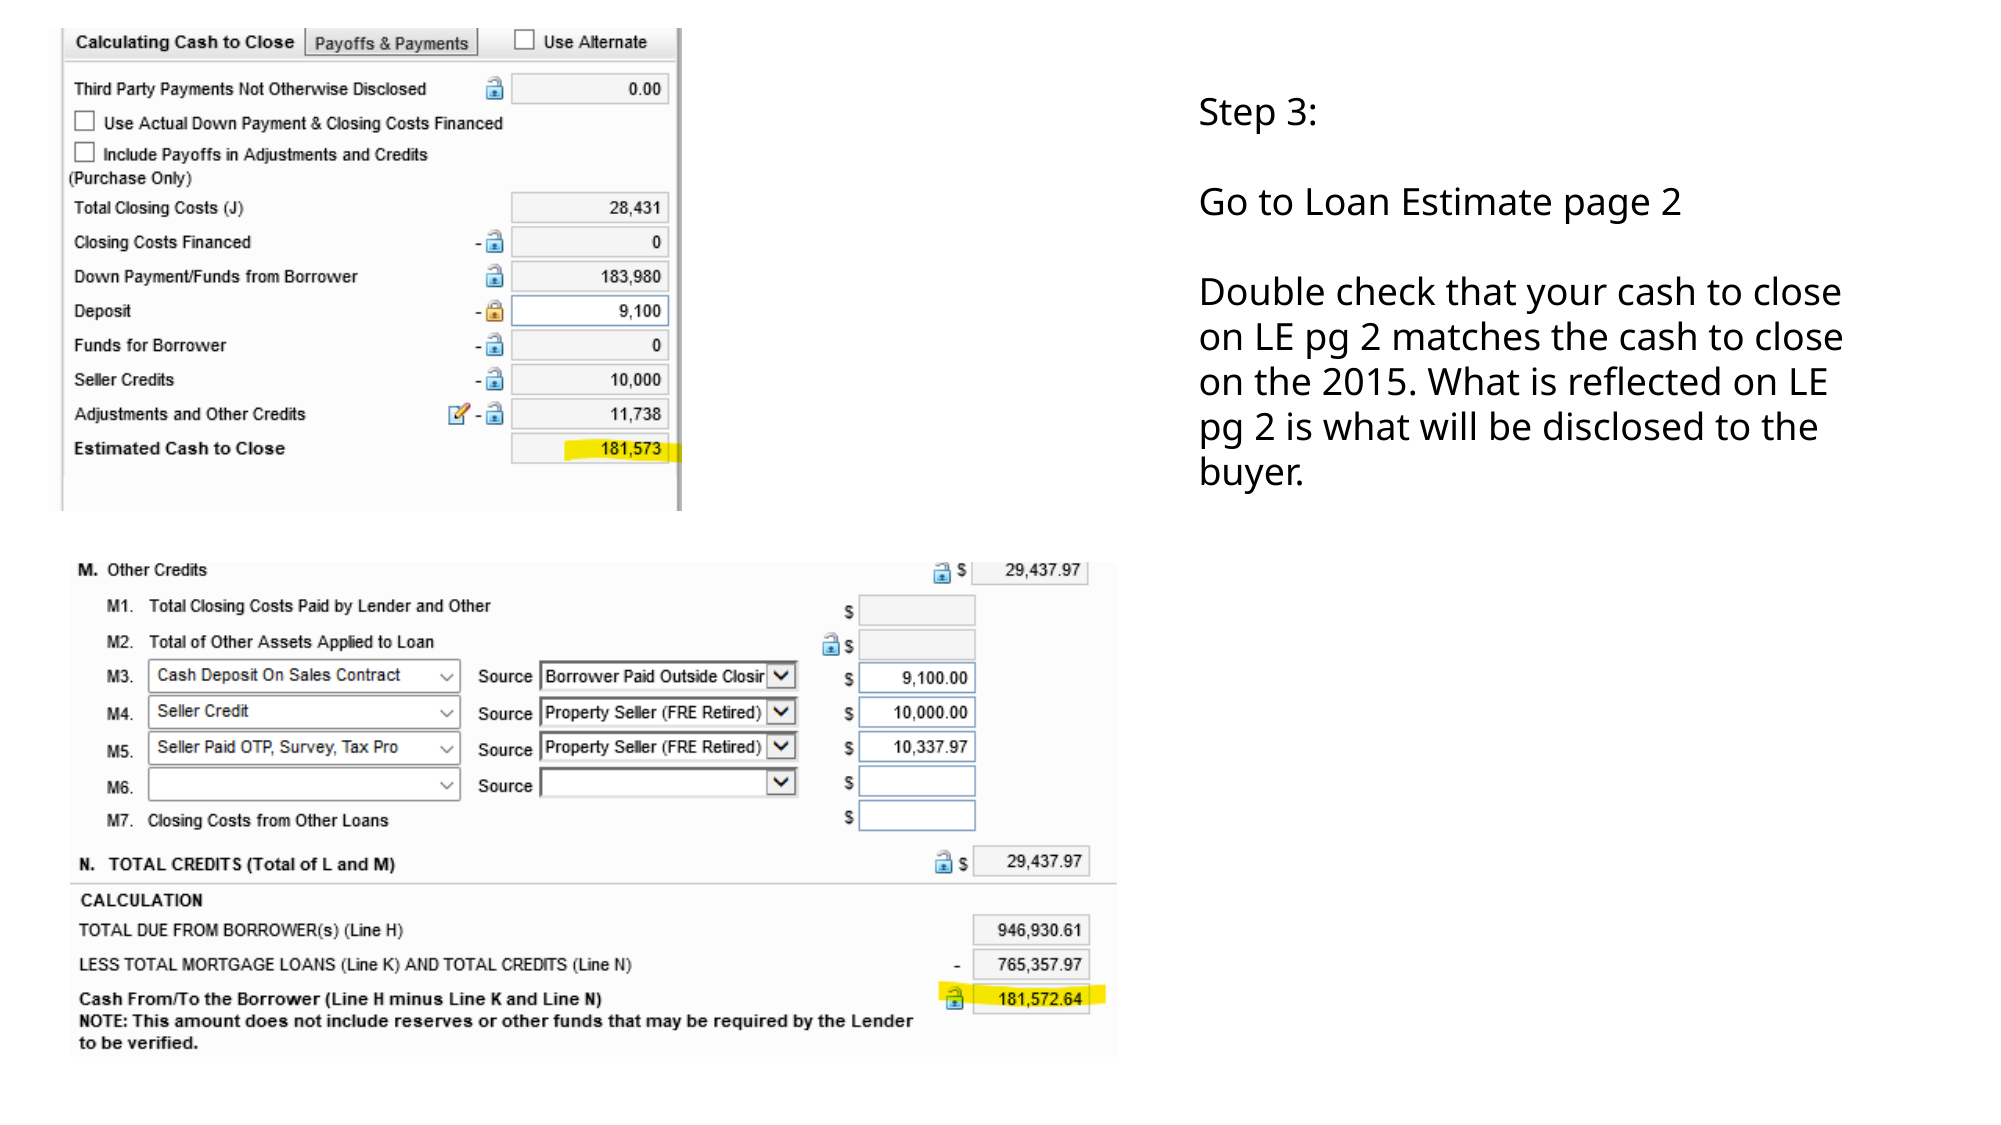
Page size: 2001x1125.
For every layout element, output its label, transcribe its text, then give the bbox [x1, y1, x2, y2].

picture [70, 561, 1117, 1057]
text_box Step 3: Go to Loan Estimate page 2 Double check that your cash to close on LE pg 2 matches the cash to close on the 2015. What is reflected on LE pg 2 is what will be disclosed to the buyer. [1183, 80, 1897, 500]
picture [47, 27, 682, 512]
